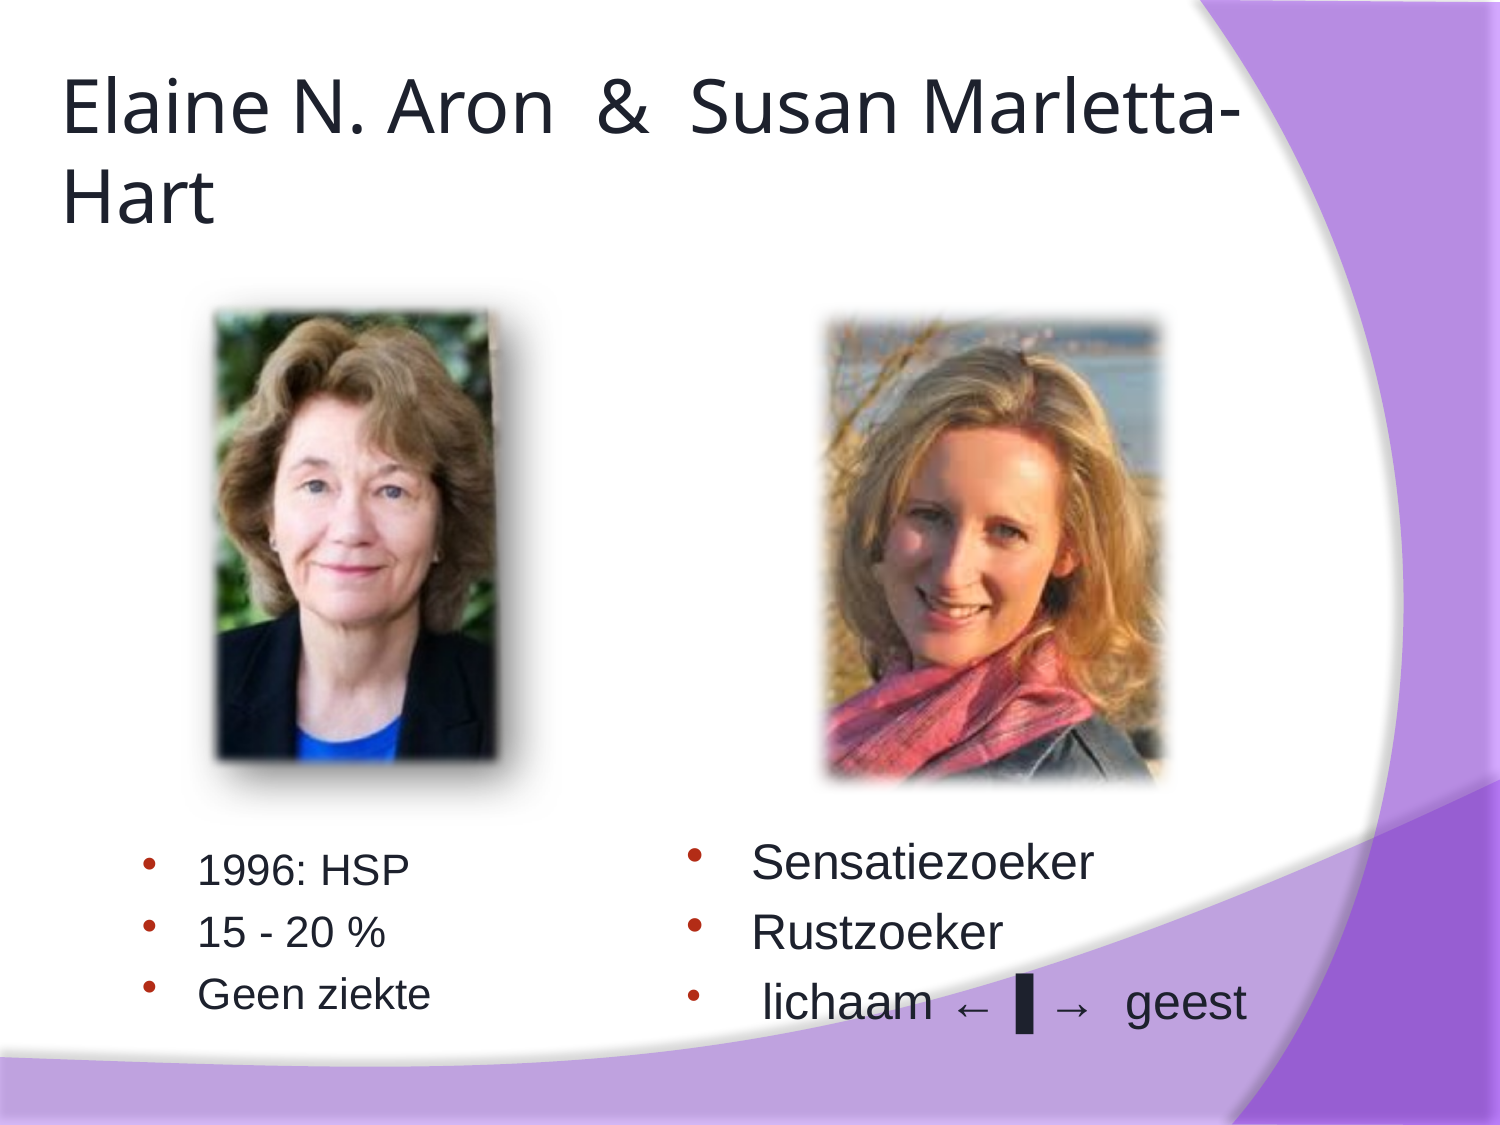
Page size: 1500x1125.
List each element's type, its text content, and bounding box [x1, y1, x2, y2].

text_box Sensatiezoeker Rustzoeker lichaam ←▐ → geest [667, 822, 1436, 1059]
text_box 1996: HSP 15 - 20 % Geen ziekte [123, 834, 787, 1026]
picture [206, 302, 507, 771]
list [808, 302, 1179, 795]
title Elaine N. Aron & Susan Marletta-Hart [53, 90, 1353, 209]
